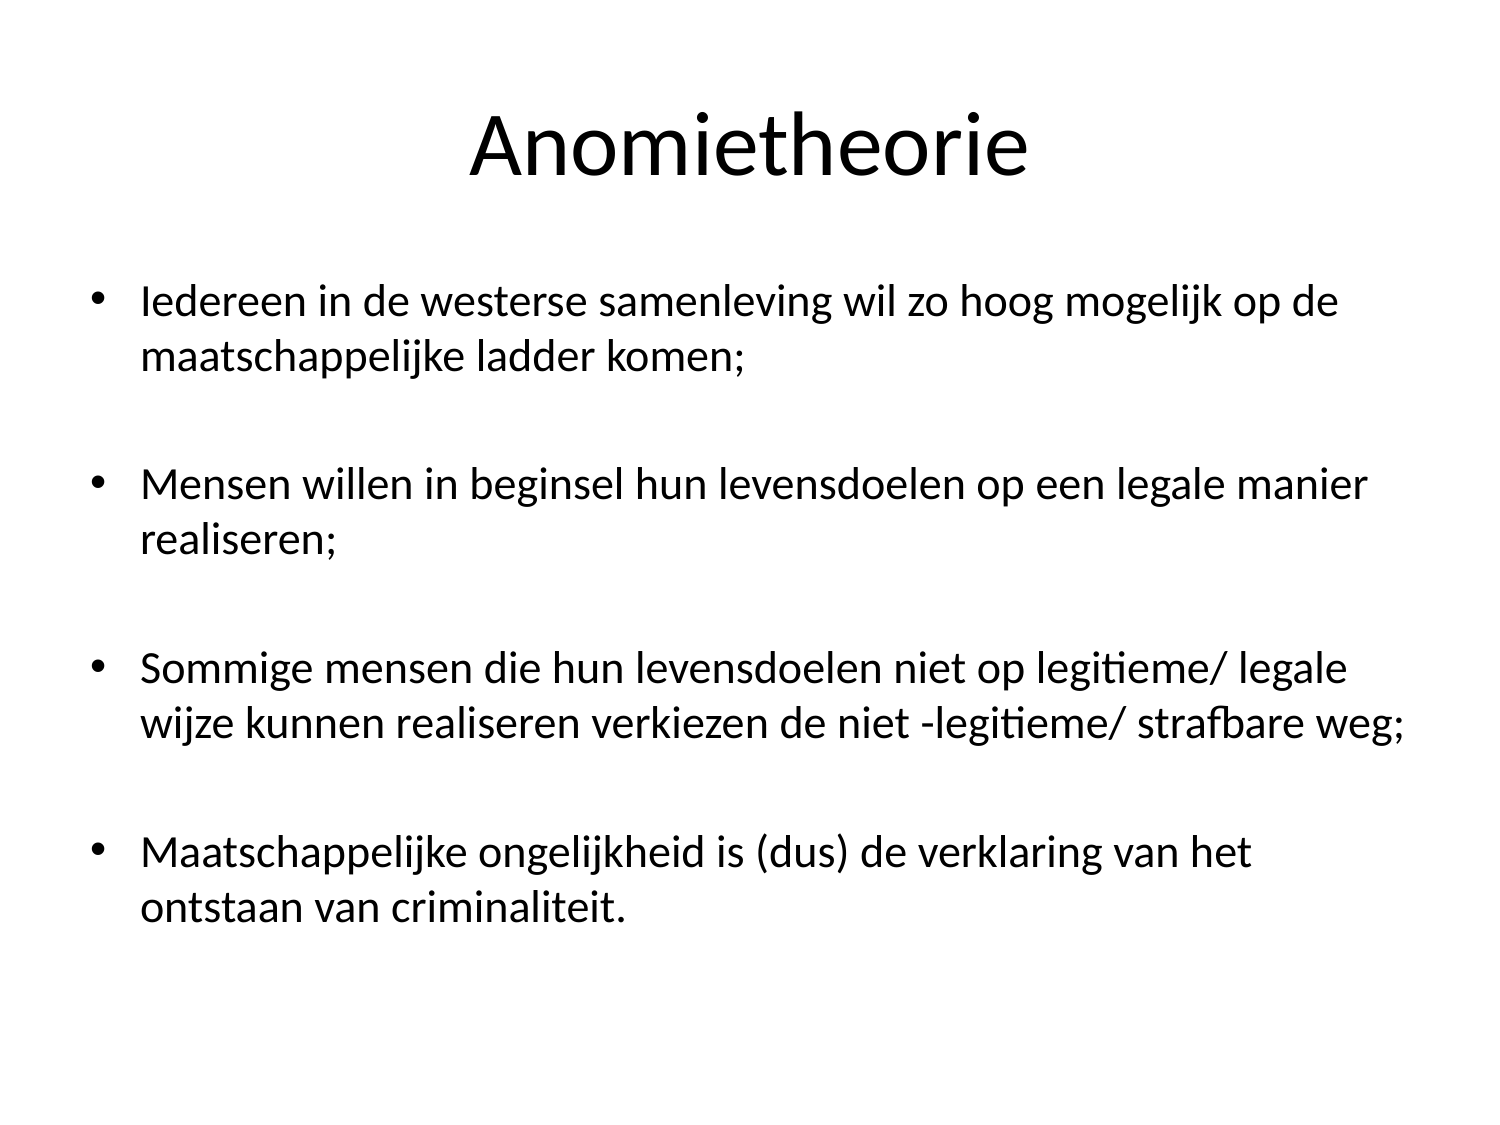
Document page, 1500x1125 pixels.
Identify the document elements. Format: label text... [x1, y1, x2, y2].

title Anomietheorie [75, 45, 1425, 233]
list Iedereen in de westerse samenleving wil zo hoog mogelijk op de maatschappelijke ladder komen; Mensen willen in beginsel hun levensdoelen op een legale manier realiseren; Sommige mensen die hun levensdoelen niet op legitieme/ legale wijze kunnen realiseren verkiezen de niet -legitieme/ strafbare weg; Maatschappelijke ongelijkheid is (dus) de verklaring van het ontstaan van criminaliteit. [75, 262, 1425, 1005]
